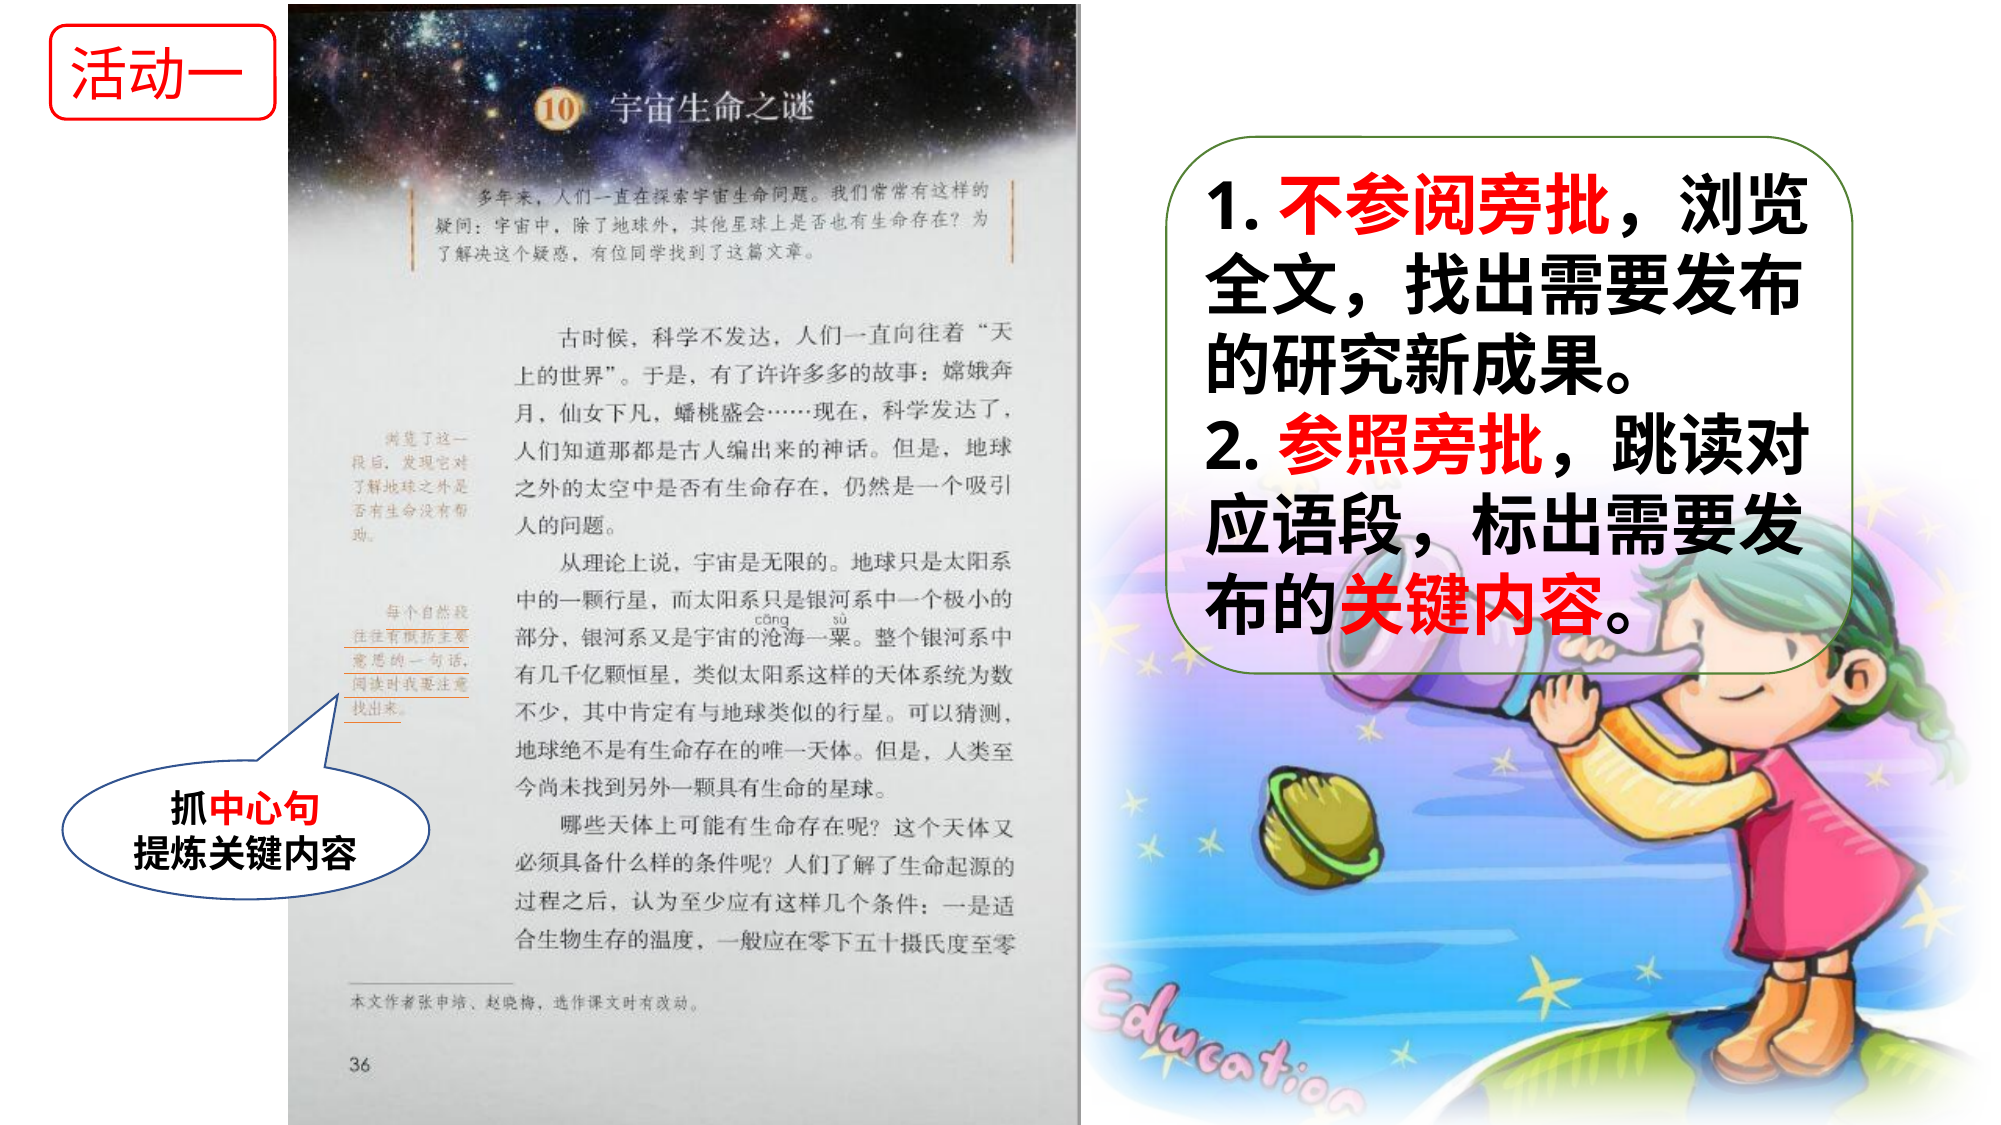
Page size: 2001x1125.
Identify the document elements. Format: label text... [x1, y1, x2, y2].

text_box 活动一 [50, 25, 275, 120]
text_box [1166, 136, 1864, 674]
picture [288, 4, 1994, 1125]
text_box 抓中心句 提炼关键内容 [61, 733, 288, 901]
